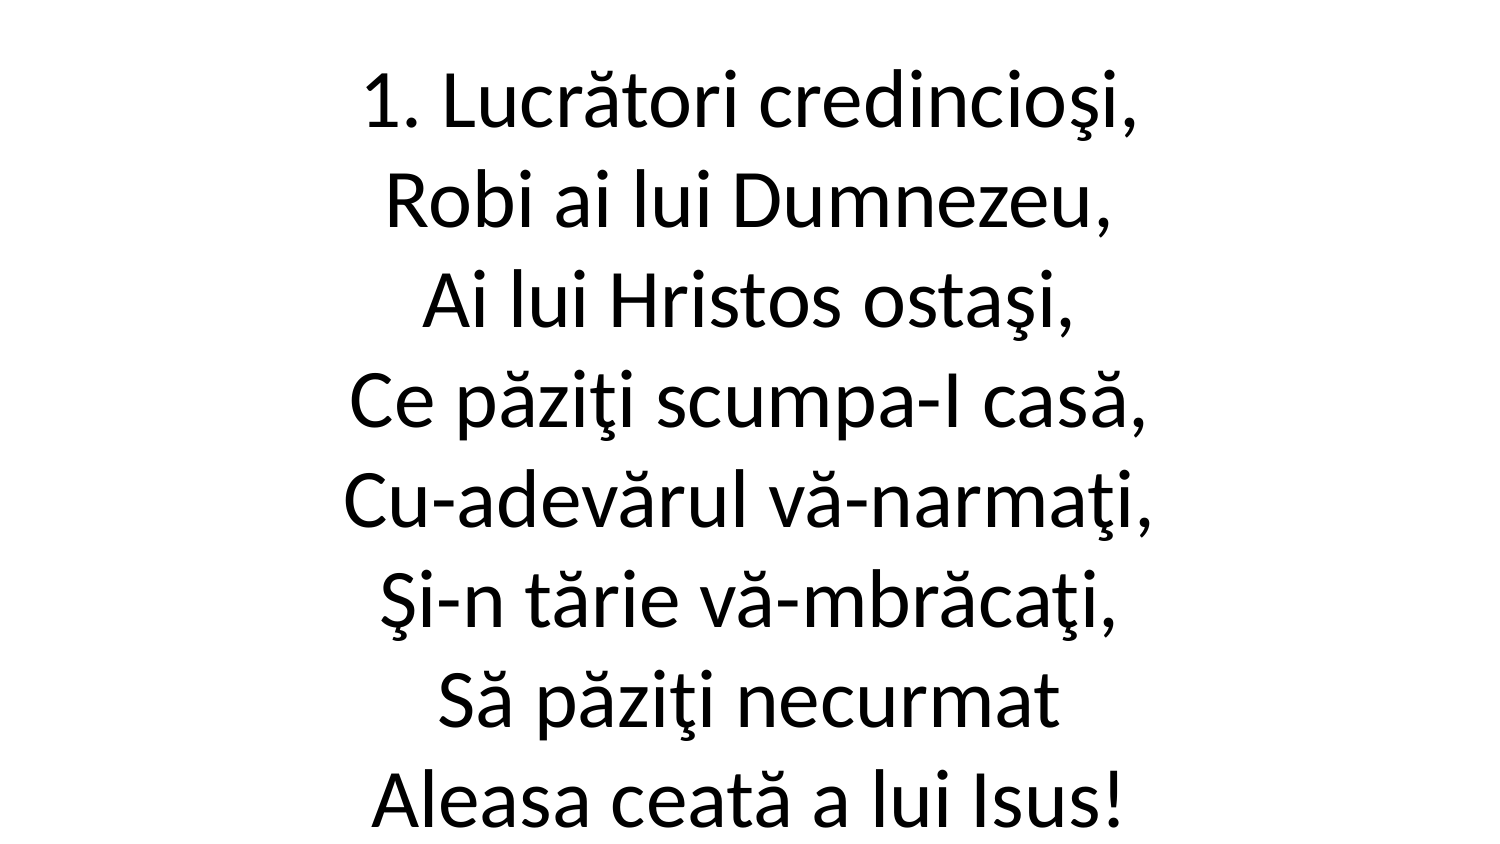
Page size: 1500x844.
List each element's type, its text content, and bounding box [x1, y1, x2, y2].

text_box 1. Lucrători credincioşi, Robi ai lui Dumnezeu, Ai lui Hristos ostaşi, Ce păziţi scumpa-I casă, Cu-adevărul vă-narmaţi, Şi-n tărie vă-mbrăcaţi, Să păziţi necurmat Aleasa ceată a lui Isus! [328, 0, 1172, 844]
